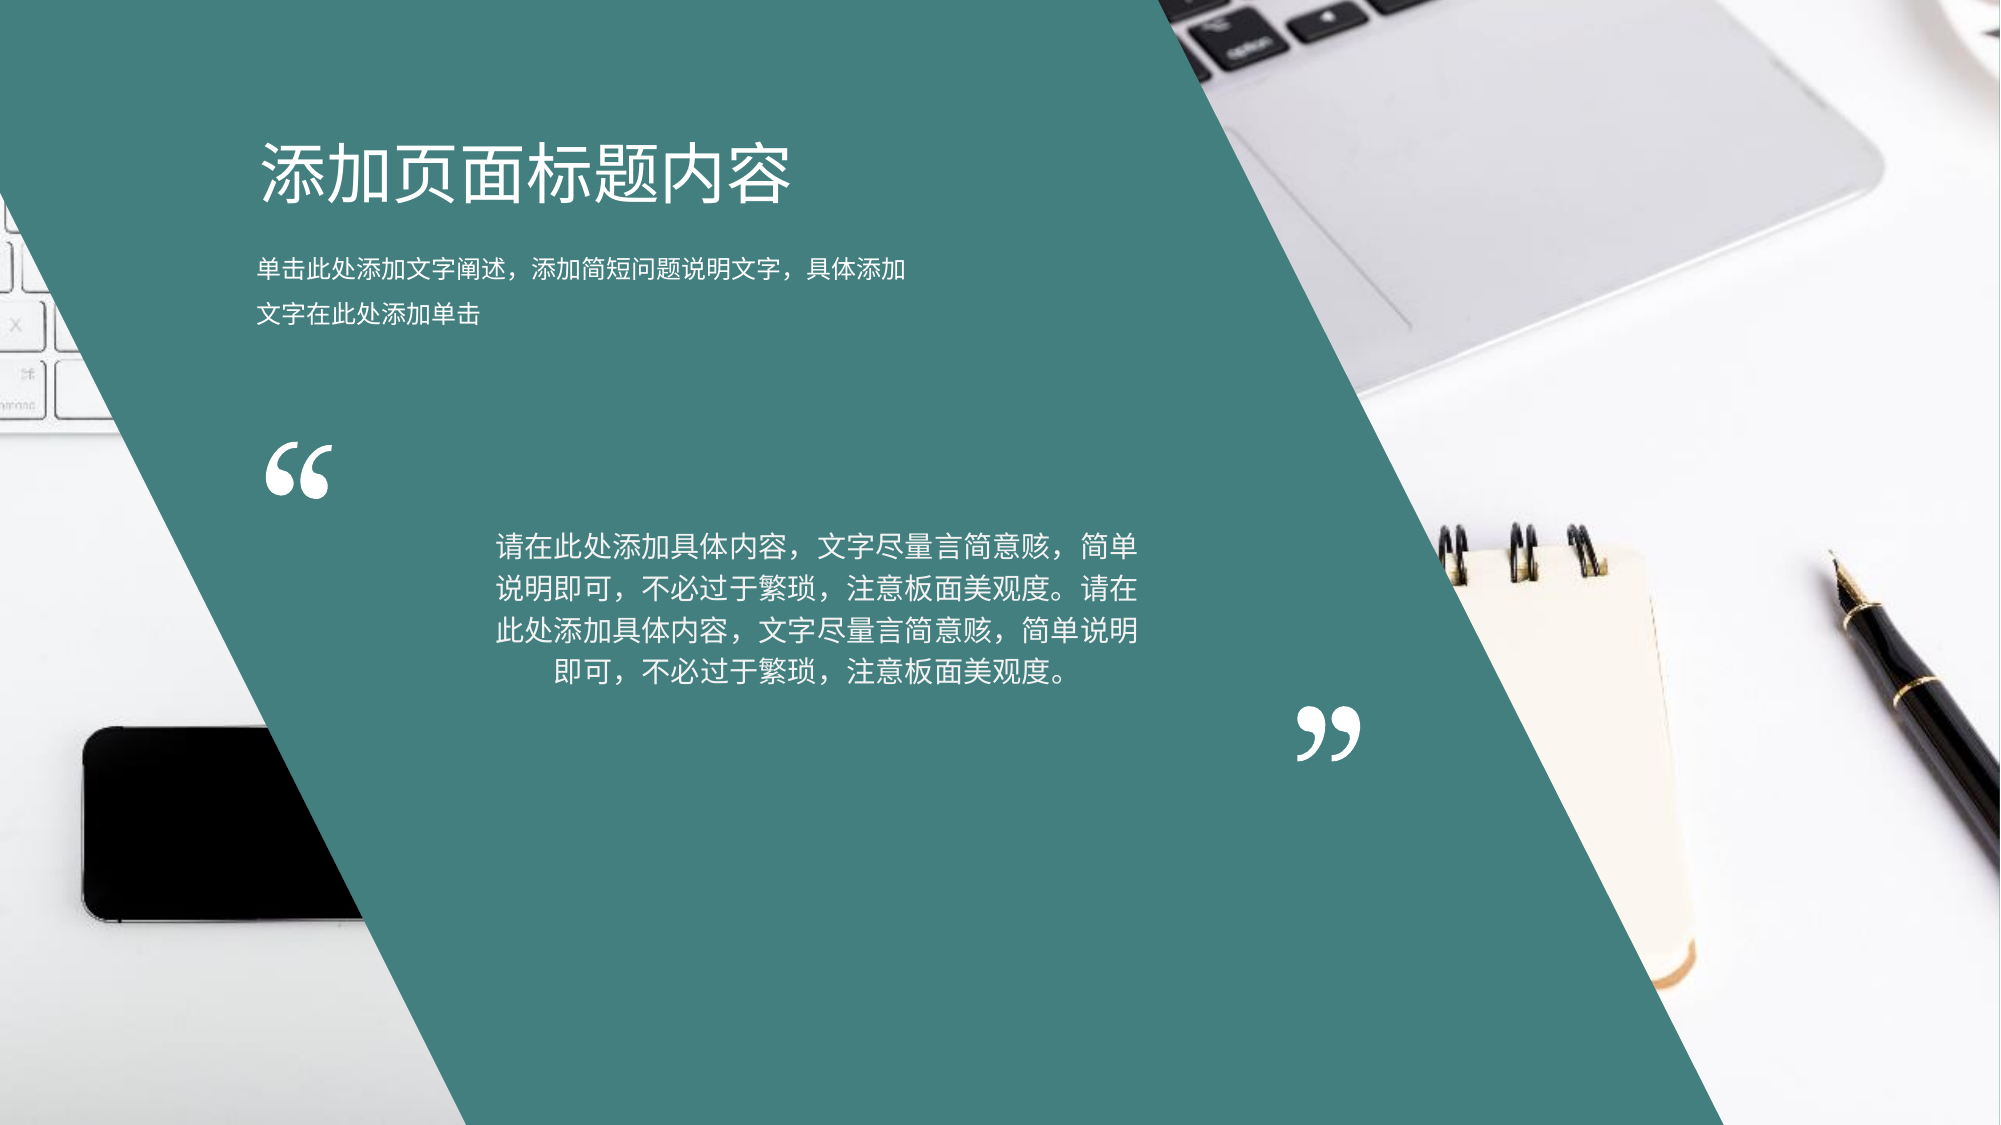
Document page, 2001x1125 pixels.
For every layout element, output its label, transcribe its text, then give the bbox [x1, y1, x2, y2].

text_box [1331, 706, 1361, 762]
text_box 请在此处添加具体内容，文字尽量言简意赅，简单说明即可，不必过于繁琐，注意板面美观度。请在此处添加具体内容，文字尽量言简意赅，简单说明即可，不必过于繁琐，注意板面美观度。 [466, 514, 1169, 697]
text_box [300, 445, 332, 499]
text_box [0, 192, 468, 1125]
text_box [265, 441, 298, 496]
text_box 单击此处添加文字阐述，添加简短问题说明文字，具体添加文字在此处添加单击 [242, 230, 944, 336]
text_box 添加页面标题内容 [244, 124, 809, 220]
text_box [1297, 706, 1326, 762]
text_box [1157, 0, 2000, 1125]
